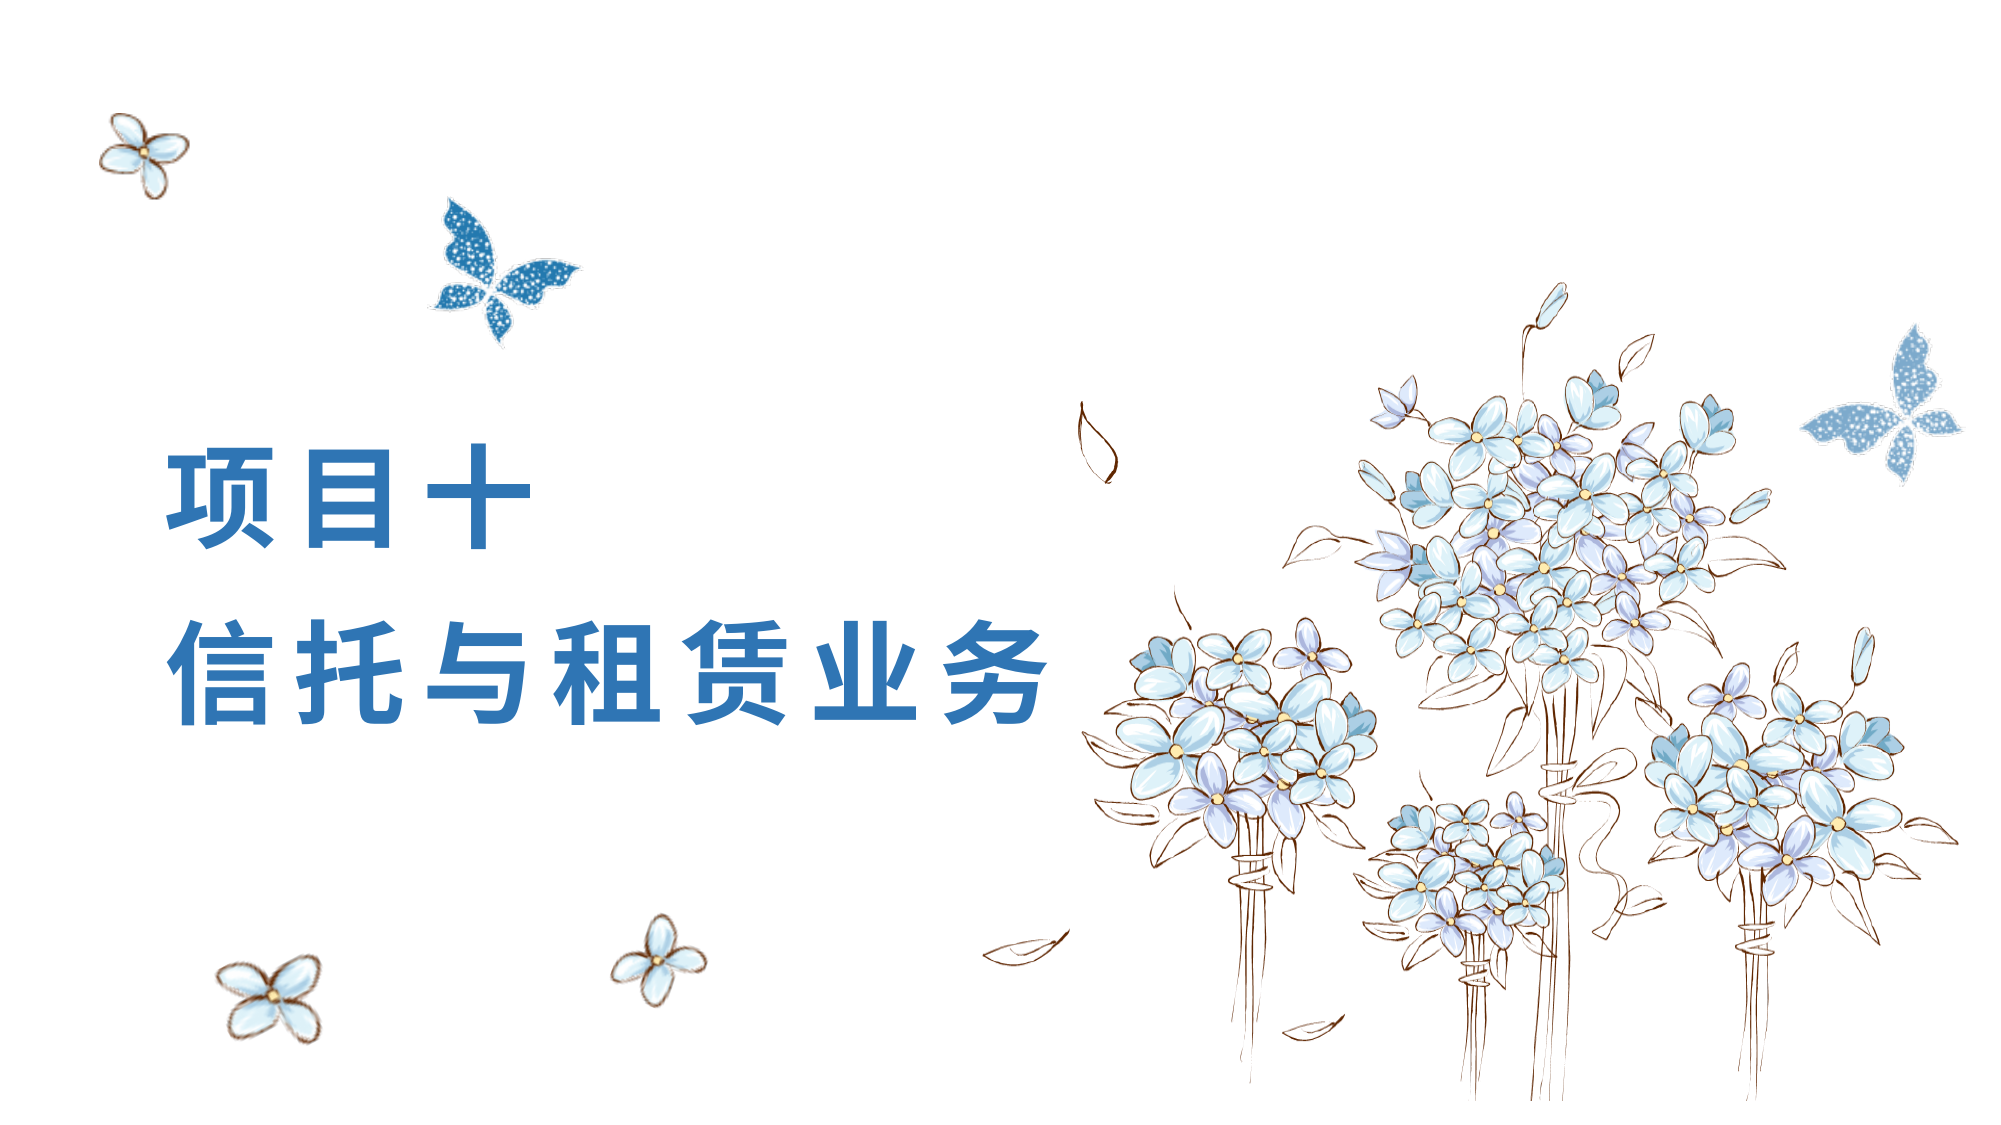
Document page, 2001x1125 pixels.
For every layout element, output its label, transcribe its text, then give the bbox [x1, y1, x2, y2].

picture [982, 282, 1966, 1101]
picture [99, 113, 192, 202]
picture [606, 904, 718, 1019]
title 项目十 信托与租赁业务 [149, 405, 1121, 720]
picture [427, 196, 584, 350]
picture [201, 926, 353, 1075]
